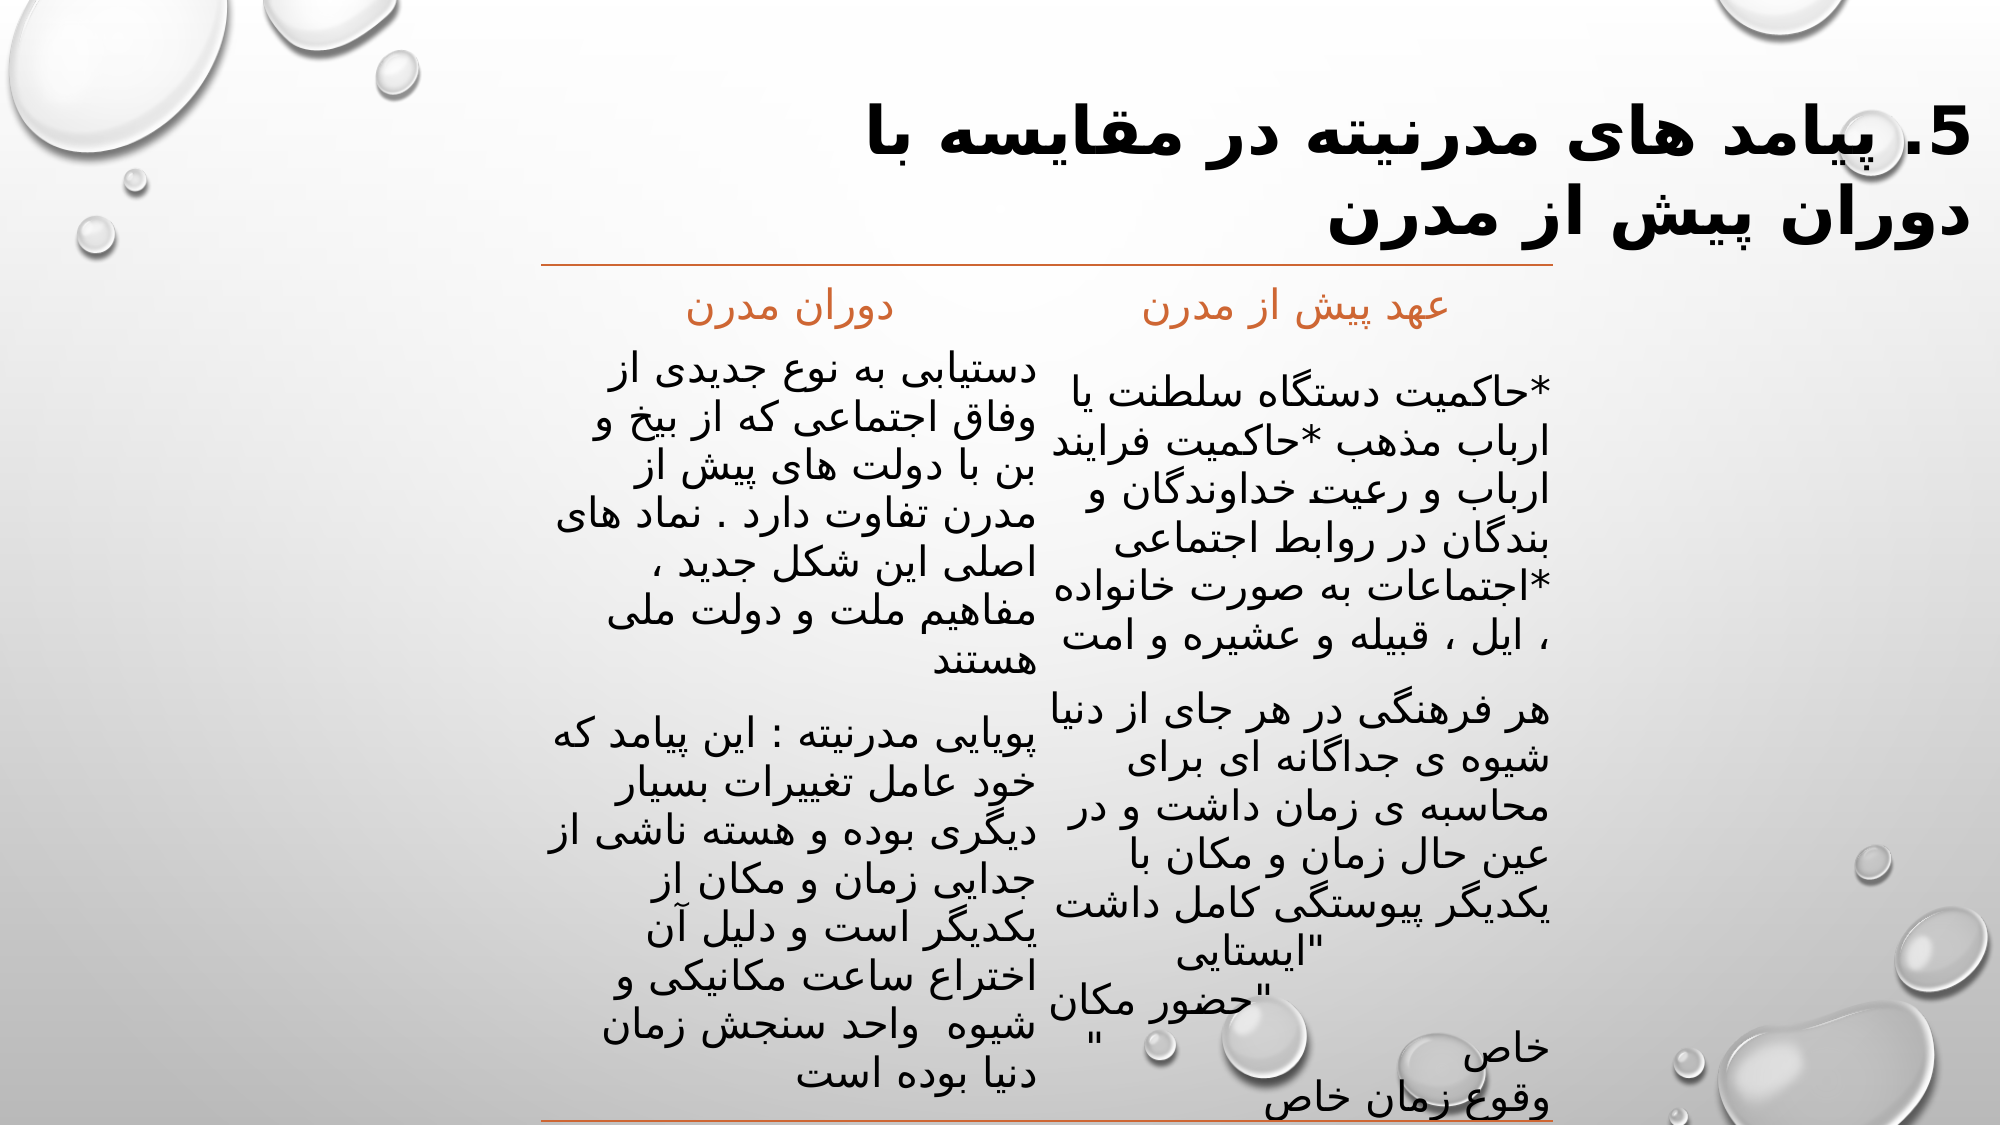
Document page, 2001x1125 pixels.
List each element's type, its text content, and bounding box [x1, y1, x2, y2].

picture [0, 0, 2000, 1125]
text_box 5. پیامد های مدرنیته در مقایسه با دوران پیش از مدرن [653, 80, 1989, 256]
table_header عهد پیش از مدرن [1039, 266, 1553, 342]
table_cell هر فرهنگی در هر جای از دنیا شیوه ی جداگانه ای برای محاسبه ی زمان داشت و در عین حال زمان و مکان با یکدیگر پیوستگی کامل داشت "ایستایی "حضور مکان خاص " وقوع زمان خاص [1039, 683, 1553, 1120]
table_cell دستیابی به نوع جدیدی از وفاق اجتماعی که از بیخ و بن با دولت های پیش از مدرن تفاوت دارد . نماد های اصلی این شکل جدید ، مفاهیم ملت و دولت ملی هستند [541, 342, 1039, 683]
table_cell پویایی مدرنیته : این پیامد که خود عامل تغییرات بسیار دیگری بوده و هسته ناشی از جدایی زمان و مکان از یکدیگر است و دلیل آن اختراع ساعت مکانیکی و شیوه واحد سنجش زمان دنیا بوده است [541, 683, 1039, 1120]
table_cell *حاکمیت دستگاه سلطنت یا ارباب مذهب *حاکمیت فرایند ارباب و رعیت خداوندگان و بندگان در روابط اجتماعی *اجتماعات به صورت خانواده ، ایل ، قبیله و عشیره و امت [1039, 342, 1553, 683]
table_header دوران مدرن [541, 266, 1039, 342]
